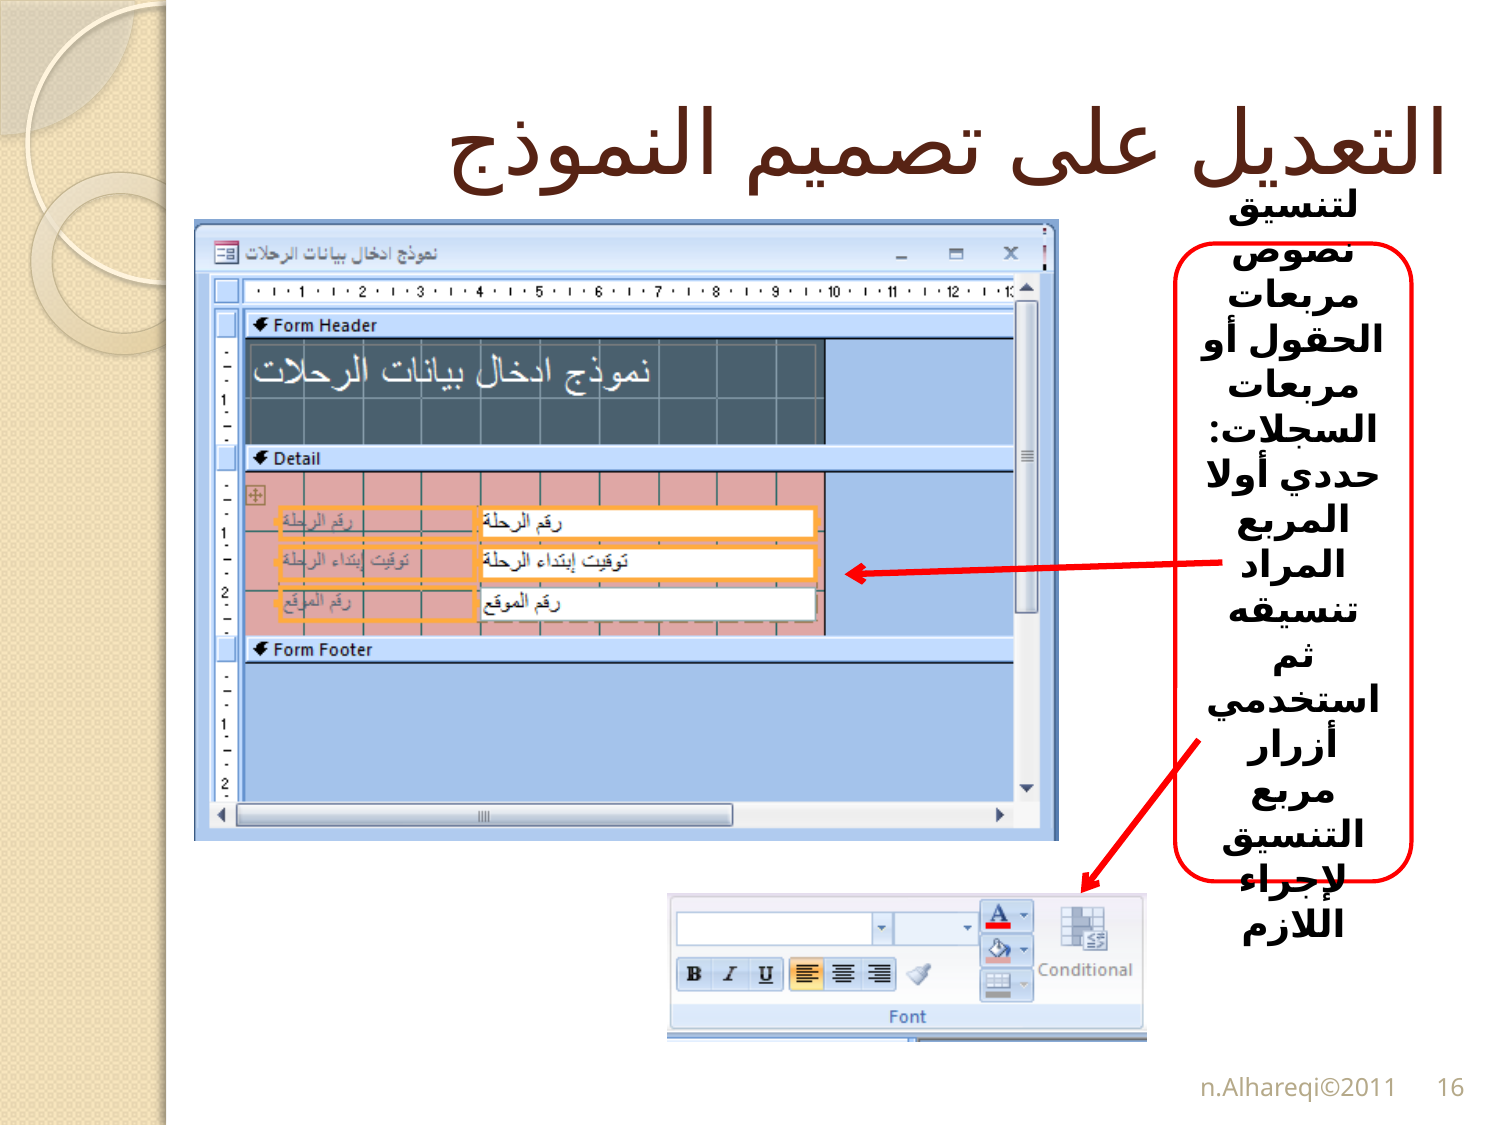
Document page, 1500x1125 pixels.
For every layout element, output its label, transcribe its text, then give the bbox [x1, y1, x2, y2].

text_box لتنسيق نصوص مربعات الحقول أو مربعات السجلات: حددي أولا المربع المراد تنسيقه ثم استخدمي أزرار مربع التنسيق لإجراء اللازم [1173, 241, 1414, 884]
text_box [844, 562, 1223, 575]
title التعديل على تصميم النموذج [235, 45, 1466, 233]
picture [667, 892, 1148, 1042]
footer n.Alhareqi©2011 [937, 1034, 1413, 1113]
picture [194, 219, 1060, 841]
slide_number 16 [1413, 1034, 1488, 1113]
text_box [1062, 757, 1217, 876]
